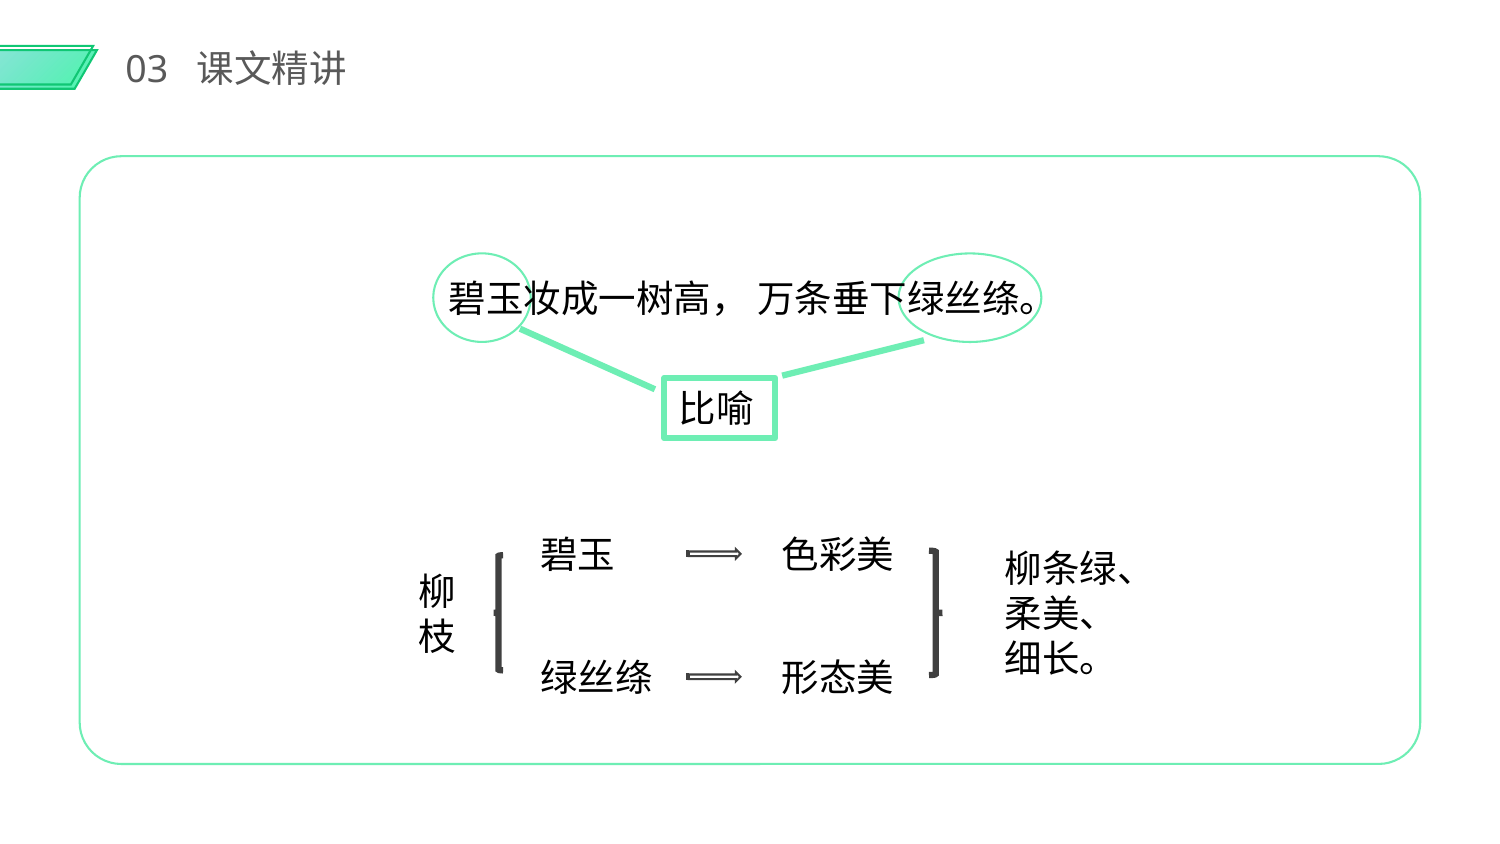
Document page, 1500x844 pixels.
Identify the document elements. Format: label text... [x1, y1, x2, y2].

text_box [493, 554, 504, 671]
text_box 色彩美 [770, 525, 914, 582]
text_box 绿丝绦 [528, 648, 665, 705]
text_box [913, 326, 1027, 344]
text_box 碧玉妆成一树高， 万条垂下绿丝绦。 [437, 269, 1069, 326]
list 03 课文精讲 [114, 44, 507, 99]
text_box 形态美 [770, 648, 917, 705]
text_box [913, 252, 1026, 269]
text_box 柳枝 [407, 561, 485, 663]
text_box [686, 669, 742, 684]
text_box [928, 550, 943, 676]
text_box 柳条绿、 柔美、 细长。 [993, 539, 1207, 686]
text_box 碧玉 [528, 525, 650, 582]
text_box [443, 252, 521, 269]
text_box [686, 546, 742, 561]
text_box [443, 326, 520, 343]
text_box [664, 340, 924, 439]
text_box [432, 278, 437, 318]
